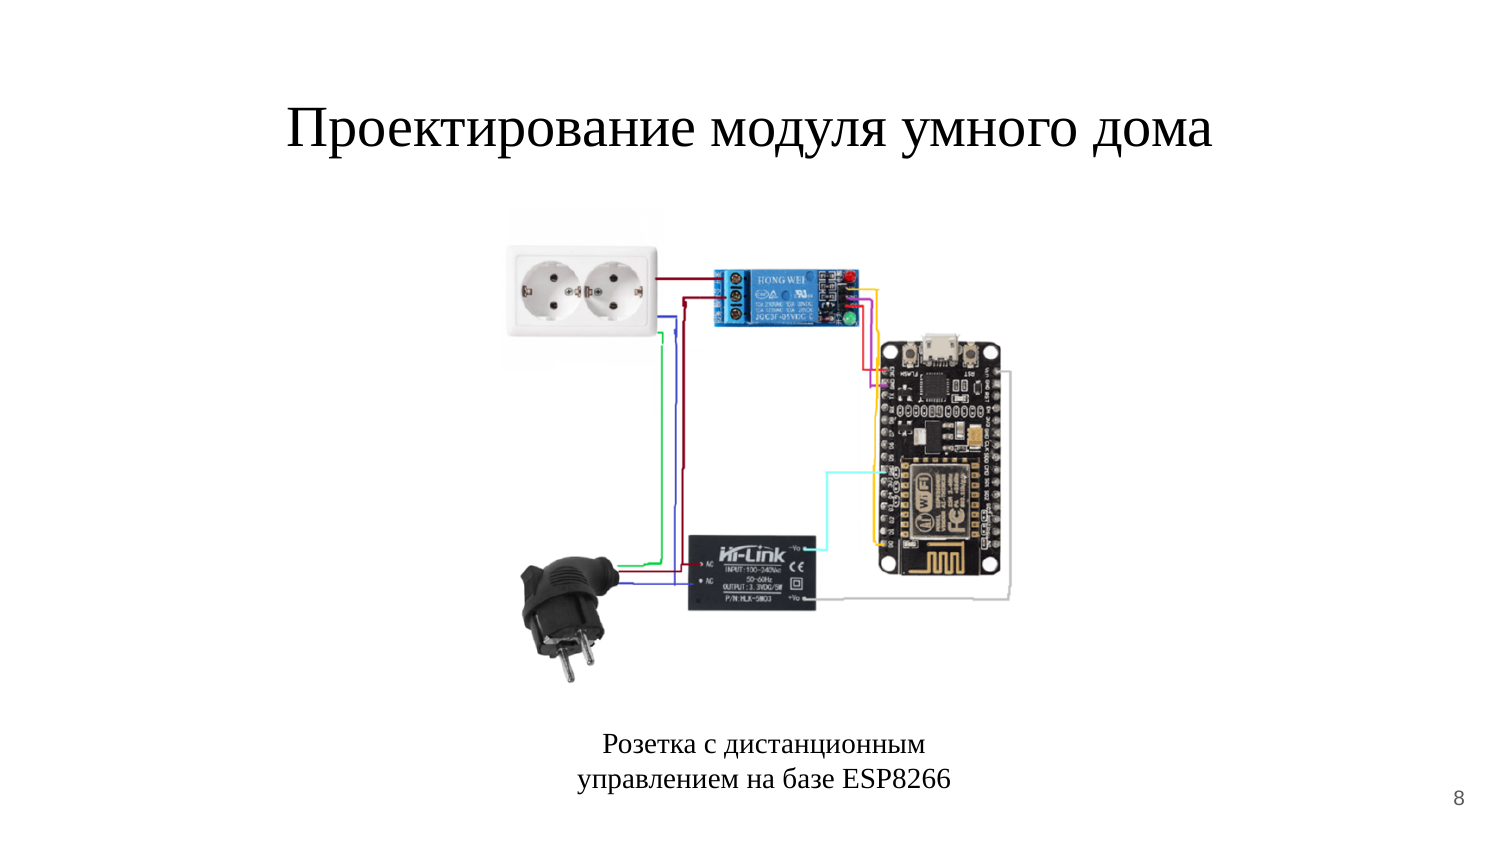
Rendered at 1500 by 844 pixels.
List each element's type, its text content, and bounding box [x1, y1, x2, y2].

title Проектирование модуля умного дома [51, 72, 1449, 167]
slide_number ‹#› [1389, 764, 1480, 830]
picture [481, 195, 1032, 710]
text_box Розетка с дистанционным управлением на базе ESP8266 [518, 718, 1011, 810]
